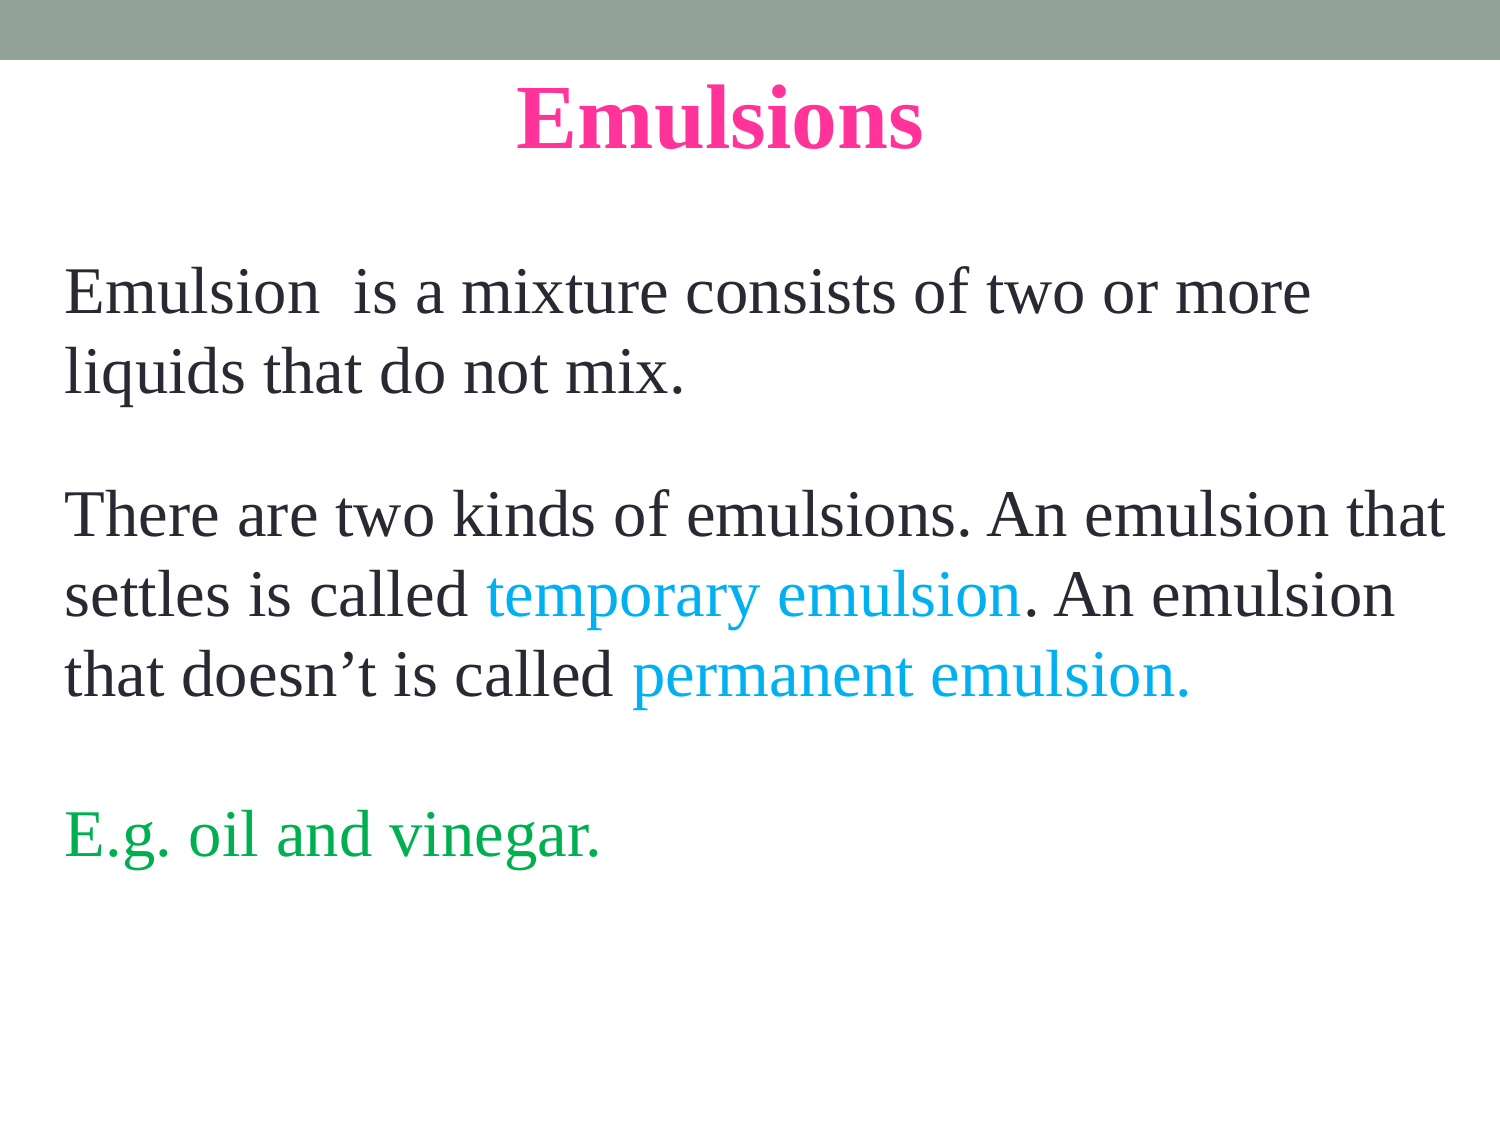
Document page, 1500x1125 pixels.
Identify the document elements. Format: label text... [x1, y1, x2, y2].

text_box Emulsions Emulsion is a mixture consists of two or more liquids that do not mix. [50, 49, 1438, 415]
text_box There are two kinds of emulsions. An emulsion that settles is called temporary emulsion. An emulsion that doesn’t is called permanent emulsion. E.g. oil and vinegar. [50, 462, 1500, 957]
